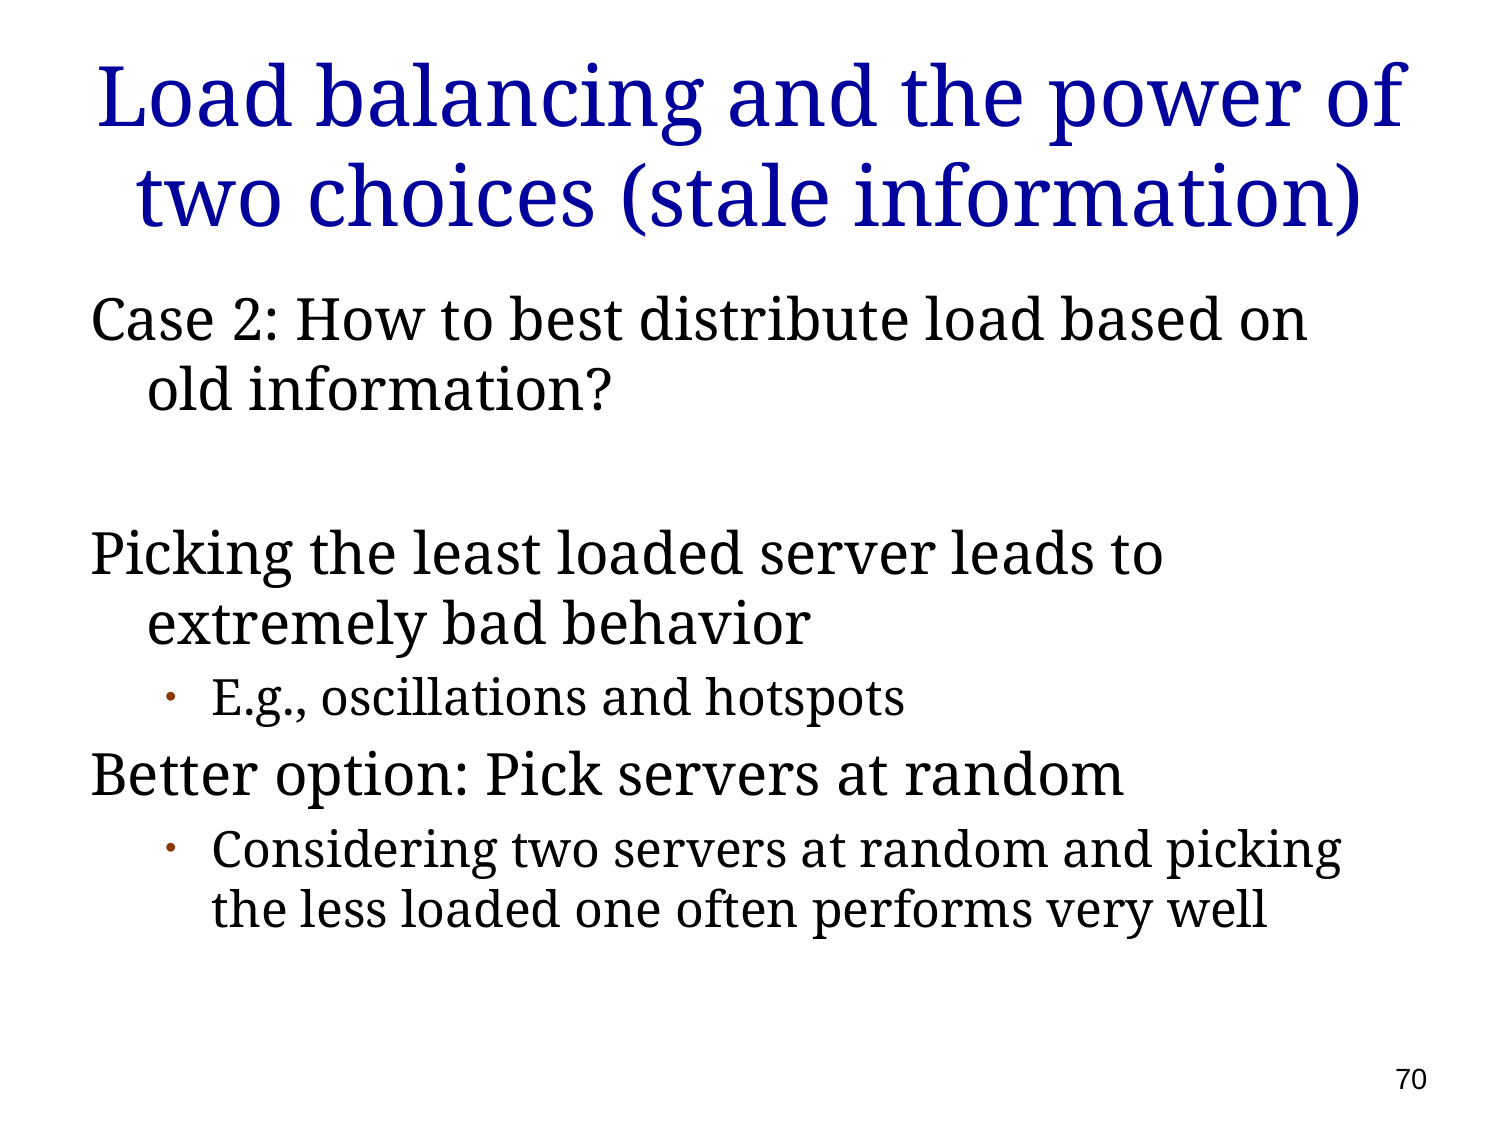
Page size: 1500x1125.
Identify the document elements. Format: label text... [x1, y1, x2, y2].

title Load balancing and the power of two choices (stale information) [74, 47, 1426, 238]
list Case 2: How to best distribute load based on old information? Picking the least loaded server leads to extremely bad behavior E.g., oscillations and hotspots Better option: Pick servers at random Considering two servers at random and picking the less loaded one often performs very well [74, 274, 1426, 1026]
slide_number 70 [1092, 1024, 1443, 1103]
